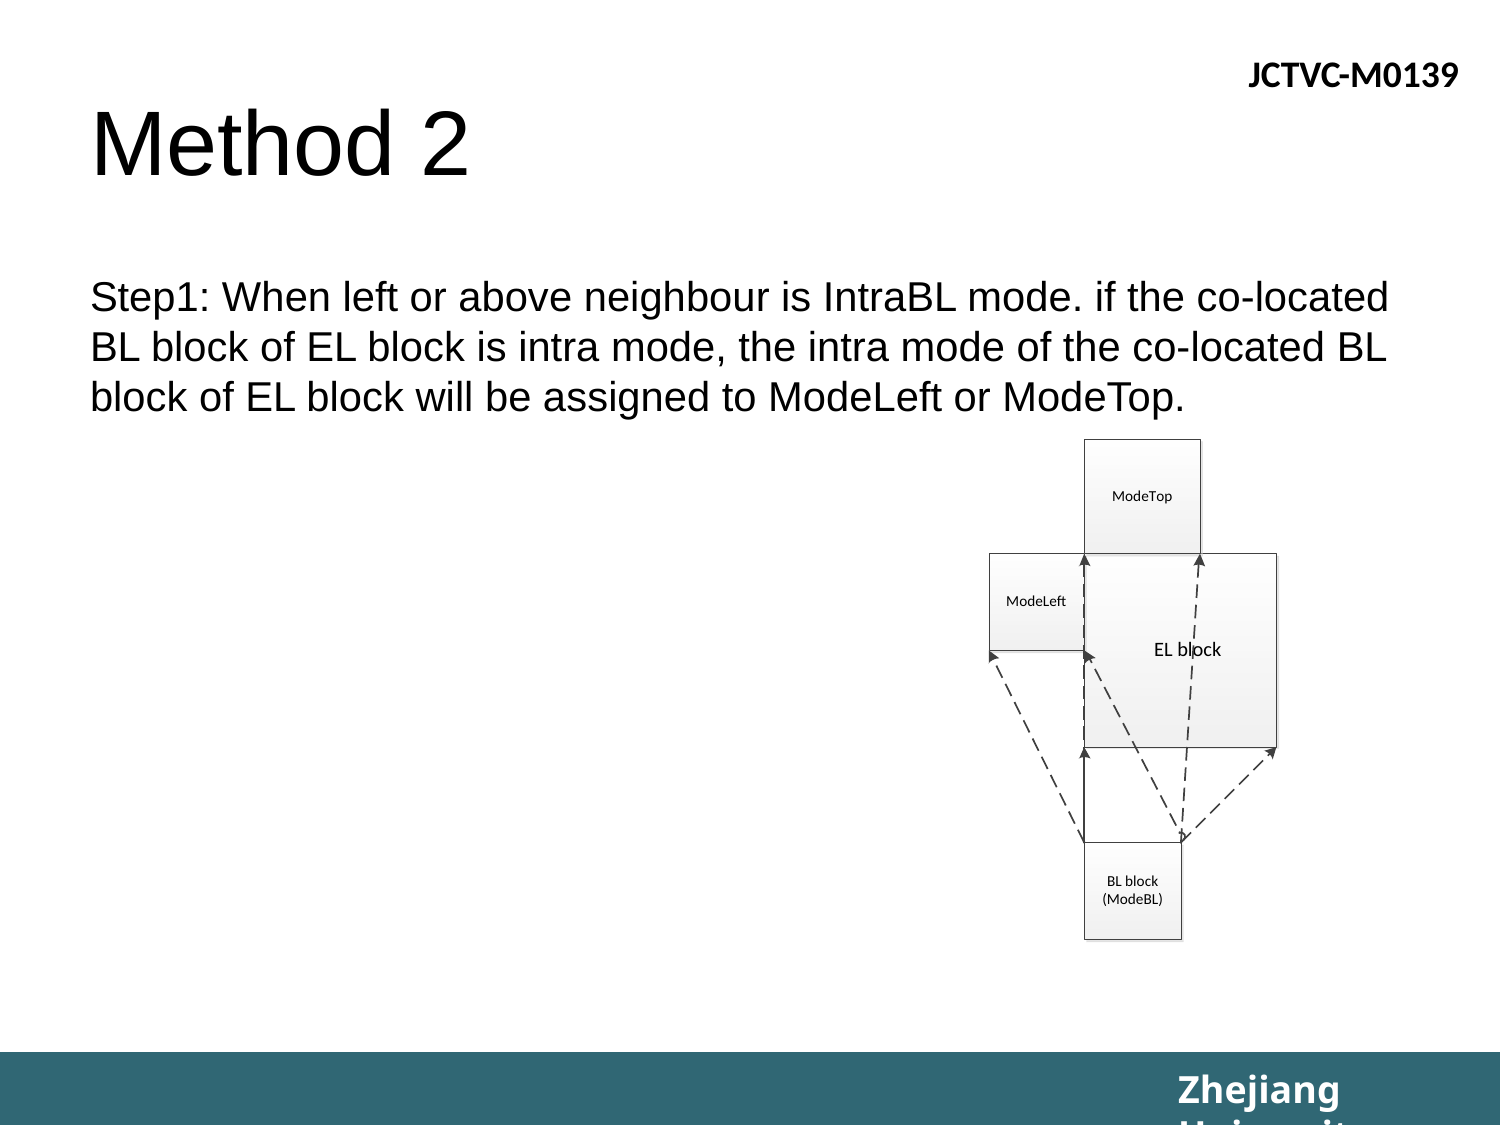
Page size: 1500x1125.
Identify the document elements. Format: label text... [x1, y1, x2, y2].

title Method 2 [75, 45, 1425, 233]
picture [0, 1052, 1500, 1125]
picture [985, 436, 1282, 944]
list Step1: When left or above neighbour is IntraBL mode. if the co-located BL block of EL block is intra mode, the intra mode of the co-located BL block of EL block will be assigned to ModeLeft or ModeTop. [75, 262, 1425, 1005]
